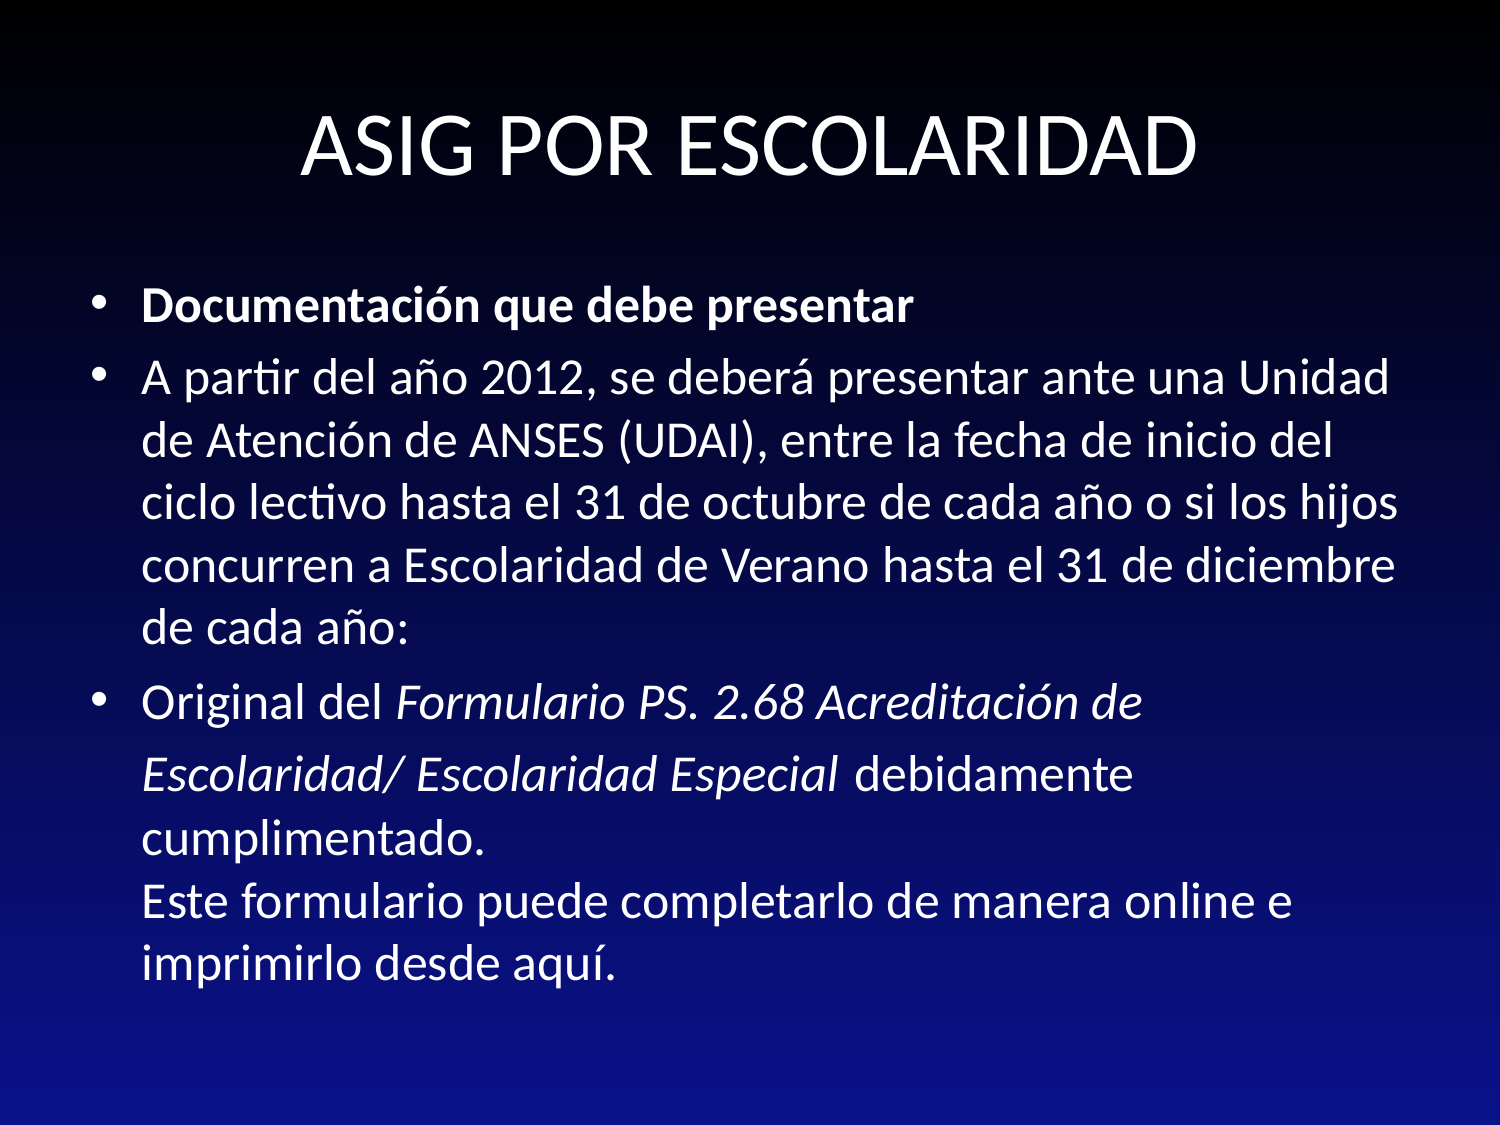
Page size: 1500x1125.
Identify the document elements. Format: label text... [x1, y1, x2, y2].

list Documentación que debe presentar A partir del año 2012, se deberá presentar ante una Unidad de Atención de ANSES (UDAI), entre la fecha de inicio del ciclo lectivo hasta el 31 de octubre de cada año o si los hijos concurren a Escolaridad de Verano hasta el 31 de diciembre de cada año: Original del Formulario PS. 2.68 Acreditación de Escolaridad/ Escolaridad Especial debidamente cumplimentado. Este formulario puede completarlo de manera online e imprimirlo desde aquí. [74, 262, 1426, 1006]
title ASIG POR ESCOLARIDAD [74, 44, 1426, 233]
